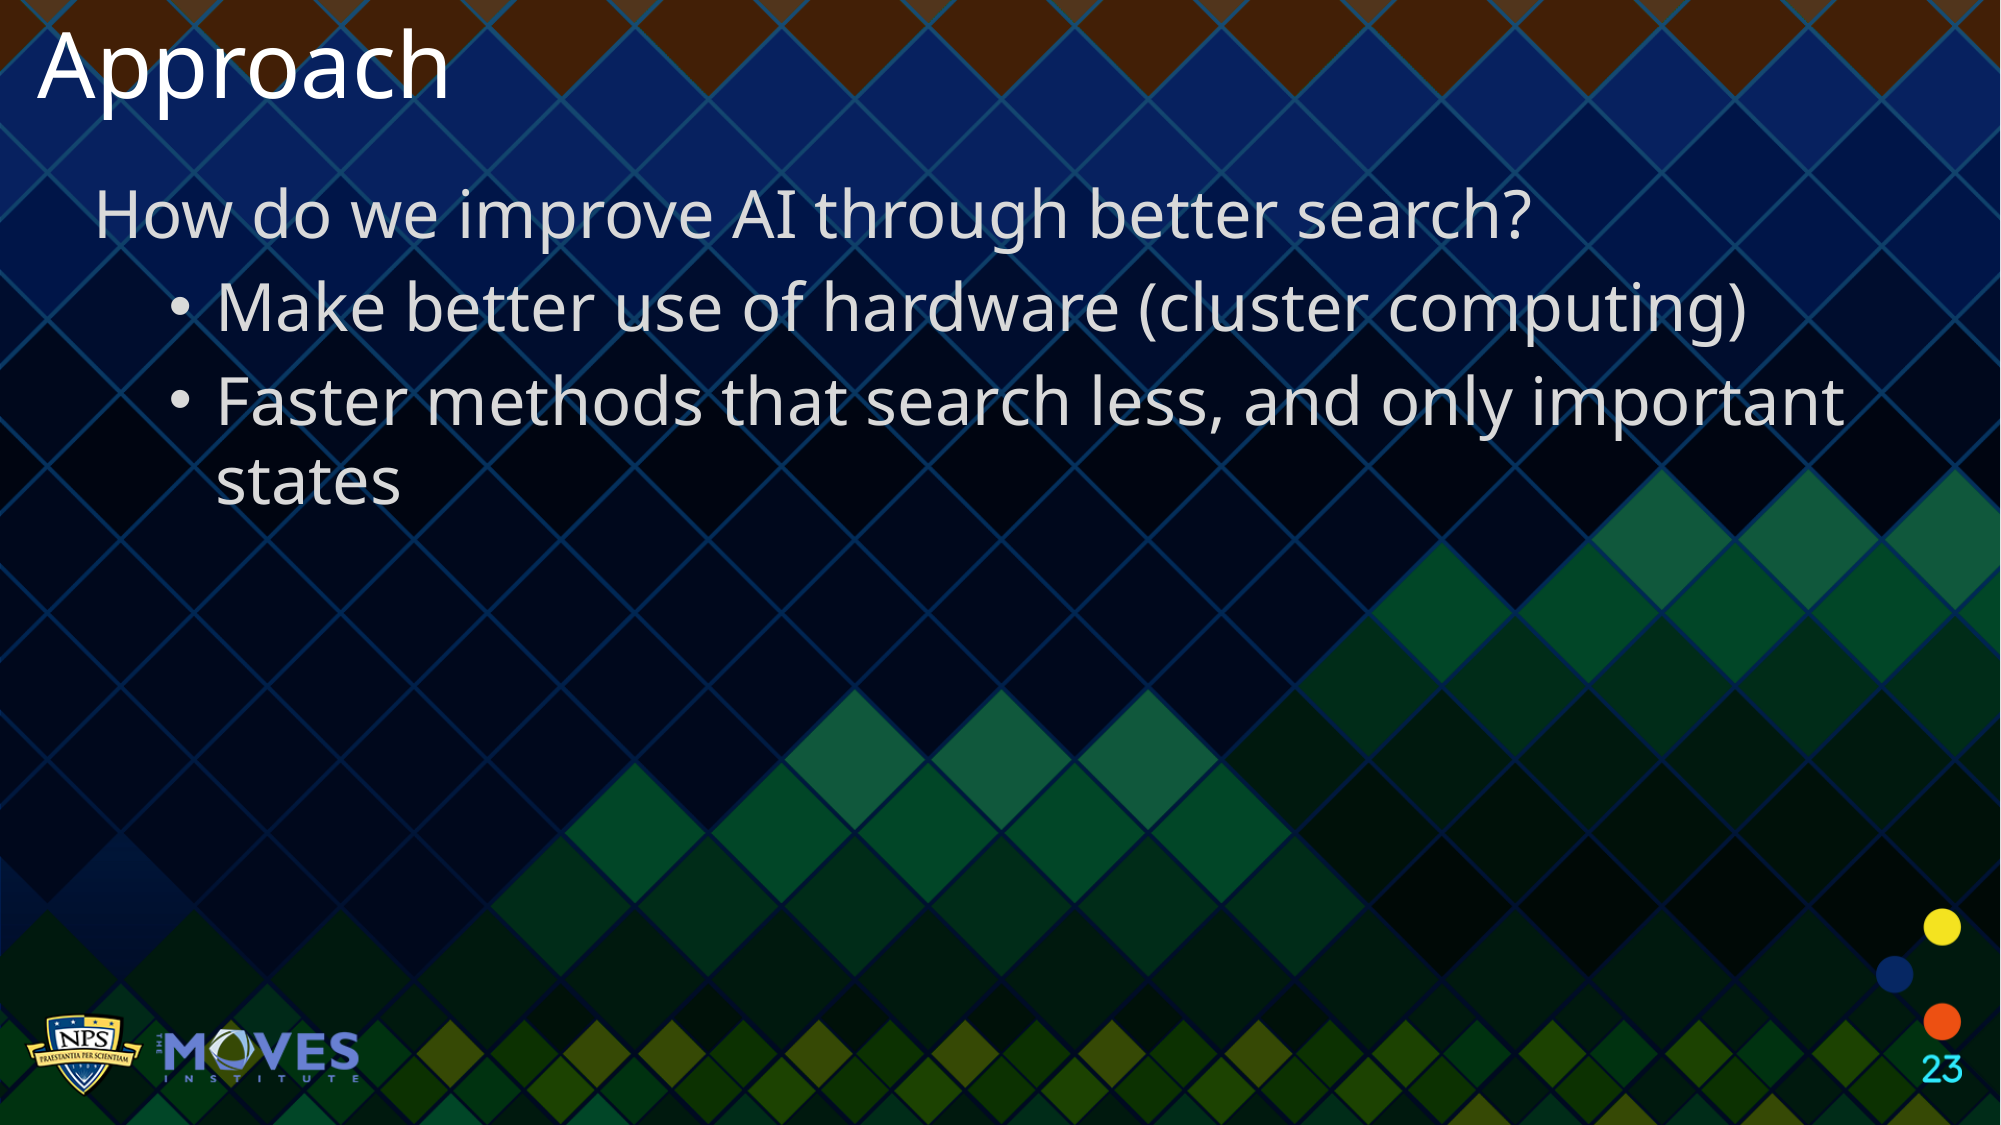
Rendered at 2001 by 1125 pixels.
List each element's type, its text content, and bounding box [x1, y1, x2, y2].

picture [0, 0, 2001, 1125]
text_box How do we improve AI through better search? Make better use of hardware (cluster computing) Faster methods that search less, and only important states [78, 164, 1922, 526]
text_box Approach [22, 0, 1977, 125]
